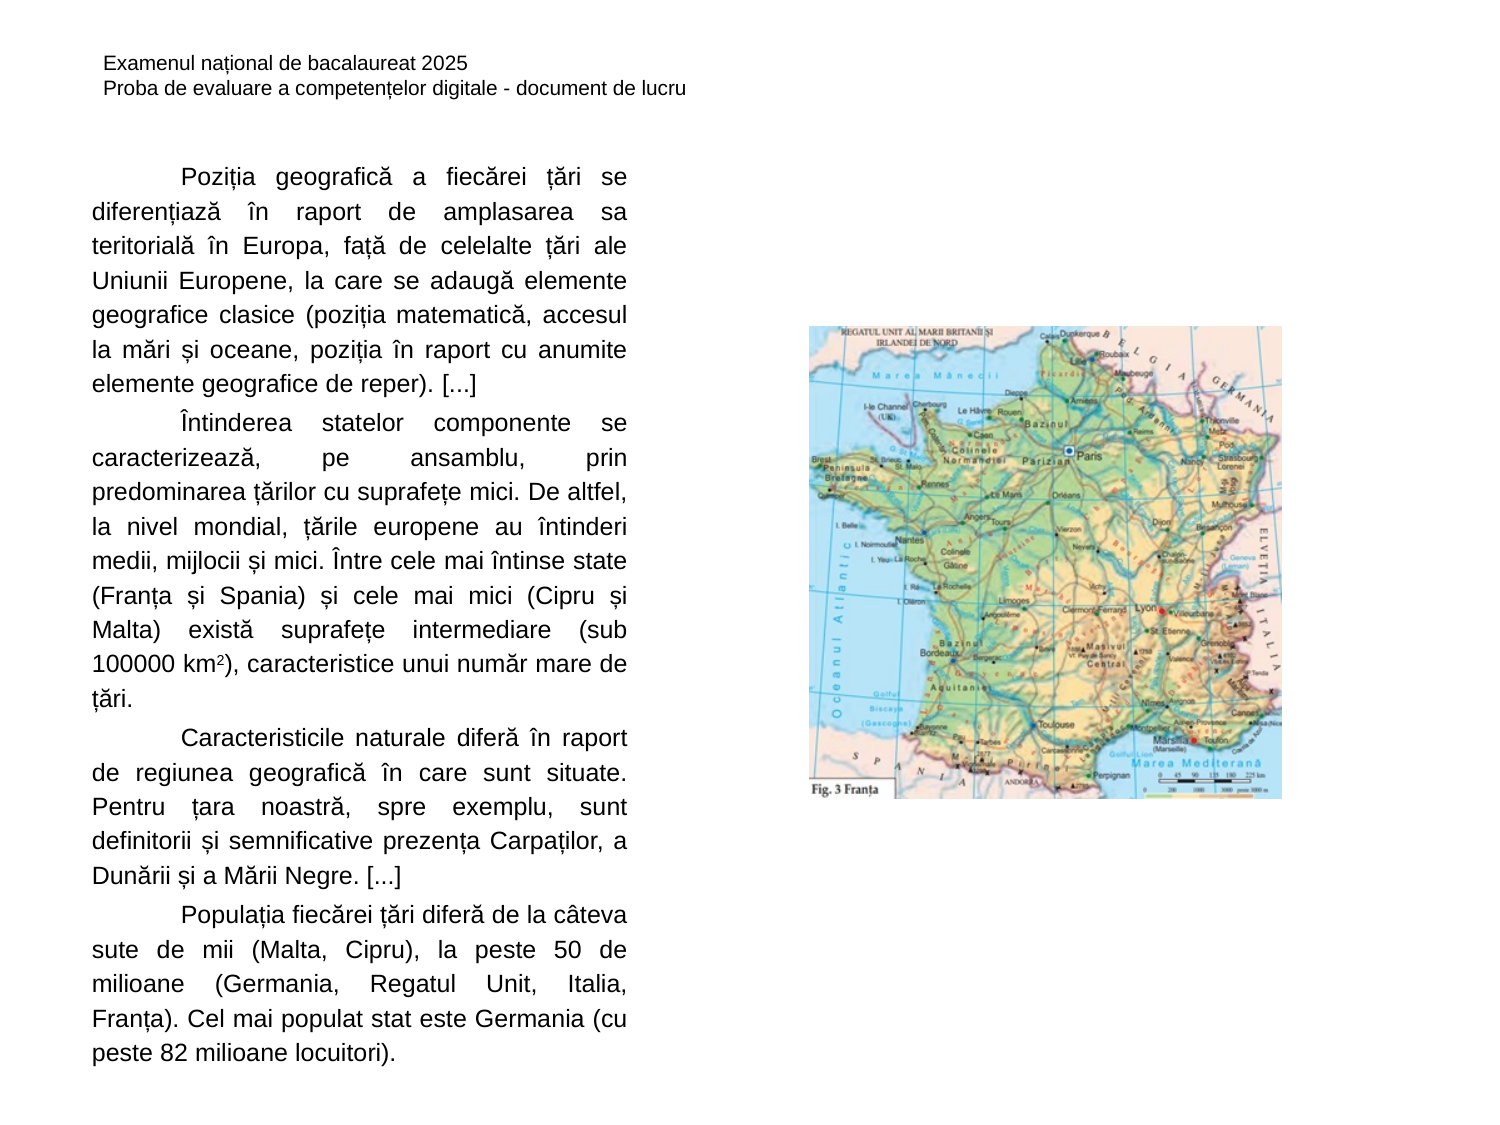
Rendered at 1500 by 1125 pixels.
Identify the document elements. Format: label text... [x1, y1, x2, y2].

picture [808, 326, 1282, 799]
list Poziția geografică a fiecărei țări se diferențiază în raport de amplasarea sa teritorială în Europa, față de celelalte țări ale Uniunii Europene, la care se adaugă elemente geografice clasice (poziția matematică, accesul la mări și oceane, poziția în raport cu anumite elemente geografice de reper). [...] Întinderea statelor componente se caracterizează, pe ansamblu, prin predominarea țărilor cu suprafețe mici. De altfel, la nivel mondial, țările europene au întinderi medii, mijlocii și mici. Între cele mai întinse state (Franța și Spania) și cele mai mici (Cipru și Malta) există suprafețe intermediare (sub 100000 km2), caracteristice unui număr mare de țări. Caracteristicile naturale diferă în raport de regiunea geografică în care sunt situate. Pentru țara noastră, spre exemplu, sunt definitorii și semnificative prezența Carpaților, a Dunării și a Mării Negre. [...] Populația fiecărei țări diferă de la câteva sute de mii (Malta, Cipru), la peste 50 de milioane (Germania, Regatul Unit, Italia, Franța). Cel mai populat stat este Germania (cu peste 82 milioane locuitori). [76, 148, 644, 1083]
text_box Examenul național de bacalaureat 2025 Proba de evaluare a competențelor digitale - document de lucru [88, 42, 1459, 108]
